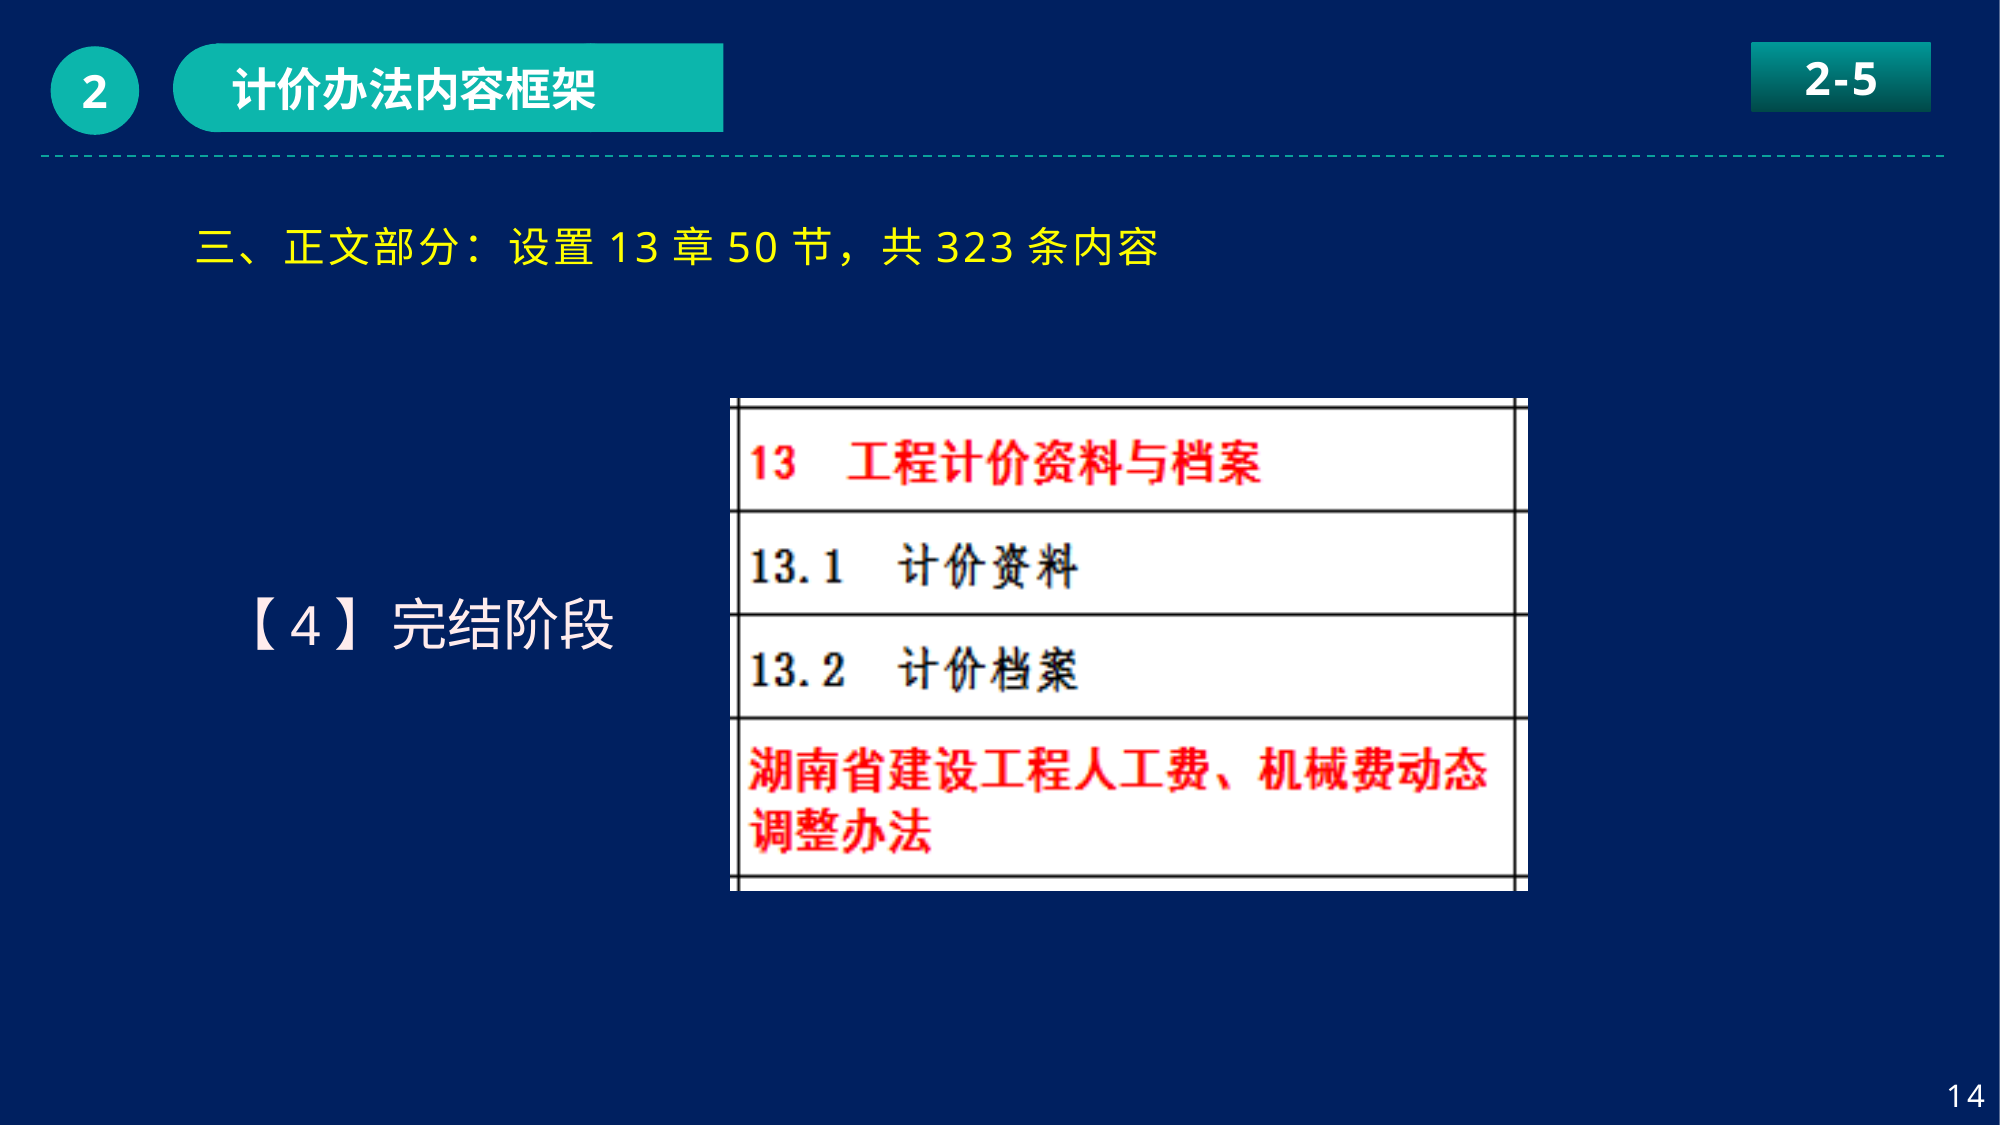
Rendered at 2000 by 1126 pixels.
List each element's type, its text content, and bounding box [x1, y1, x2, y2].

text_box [40, 43, 1950, 157]
text_box 14 [1905, 1065, 2000, 1126]
picture [730, 398, 1528, 891]
text_box 【4】完结阶段 [205, 582, 631, 665]
text_box 三、正文部分：设置13章50节，共323条内容 [179, 164, 1797, 279]
